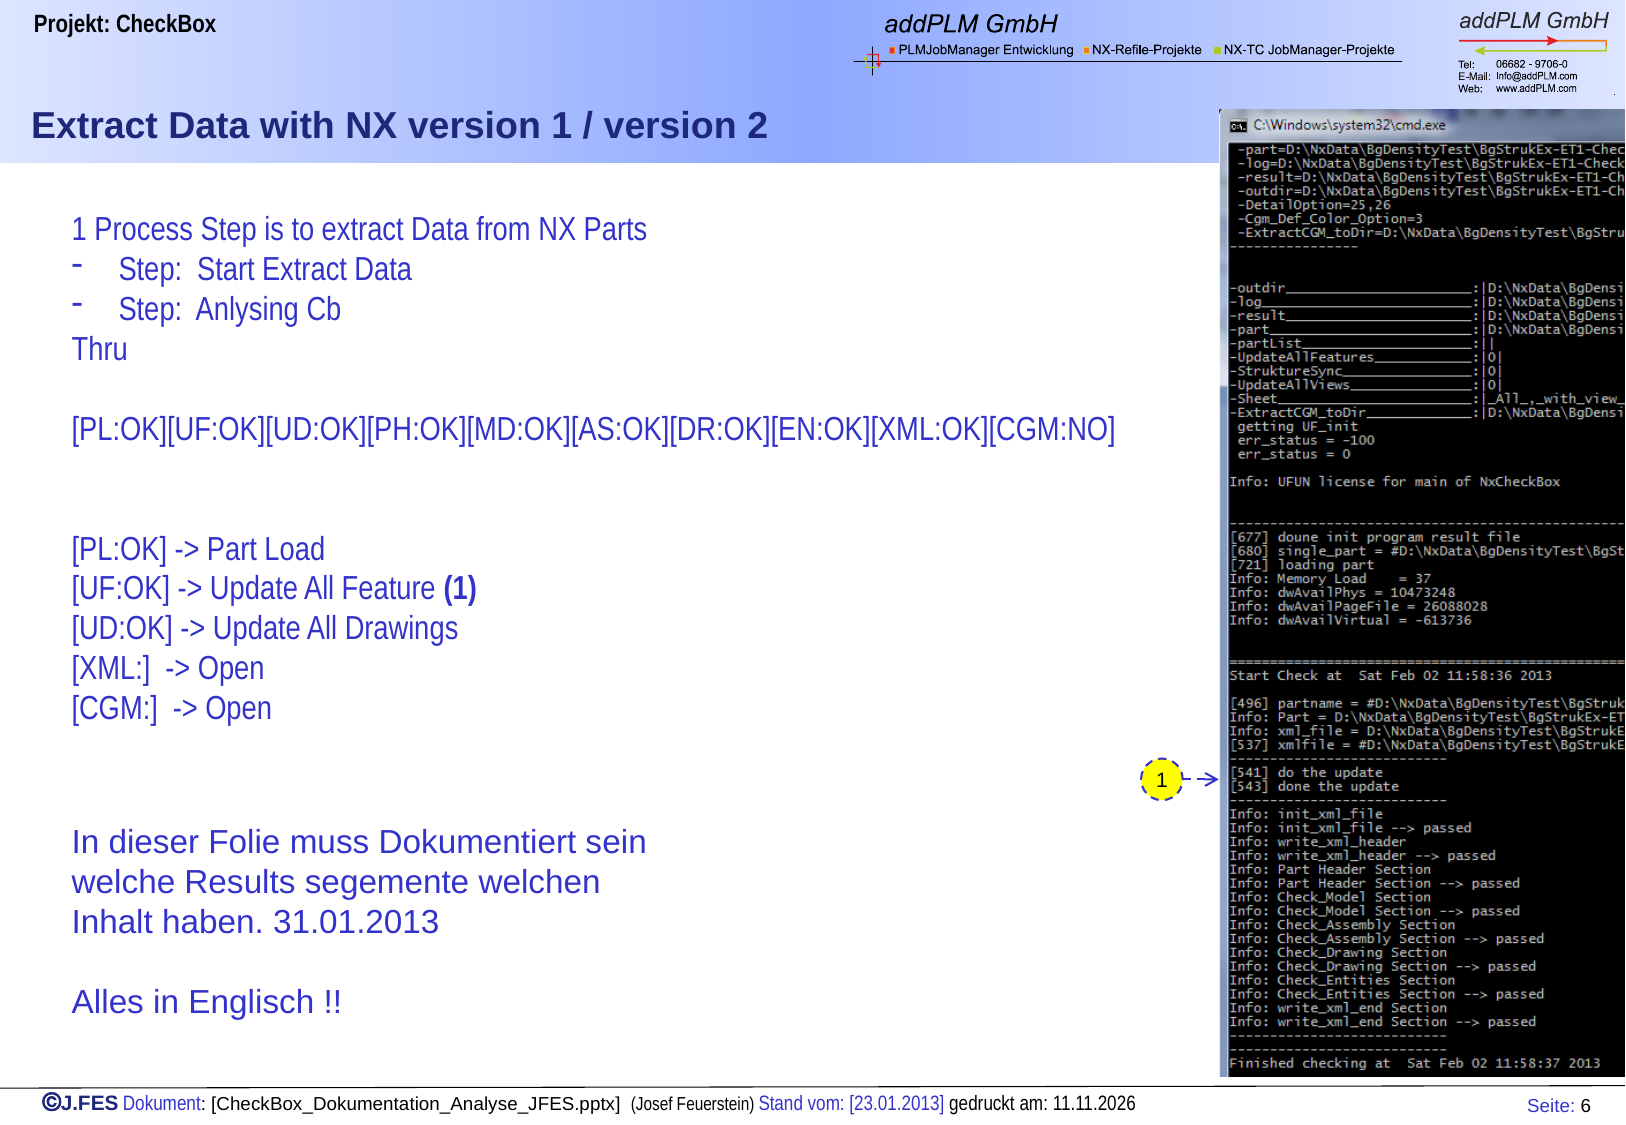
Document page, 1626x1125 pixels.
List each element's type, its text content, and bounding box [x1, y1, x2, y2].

text_box 1 Process Step is to extract Data from NX Parts Step: Start Extract Data Step: Anlysing Cb Thru [PL:OK][UF:OK][UD:OK][PH:OK][MD:OK][AS:OK][DR:OK][EN:OK][XML:OK][CGM:NO] [PL:OK] -> Part Load [UF:OK] -> Update All Feature (1) [UD:OK] -> Update All Drawings [XML:] -> Open [CGM:] -> Open [56, 199, 1214, 774]
text_box 1 [1141, 758, 1183, 801]
text_box In dieser Folie muss Dokumentiert sein welche Results segemente welchen Inhalt haben. 31.01.2013 Alles in Englisch !! [56, 812, 696, 1028]
title Extract Data with NX version 1 / version 2 [30, 73, 1600, 138]
picture [1219, 109, 1625, 1077]
